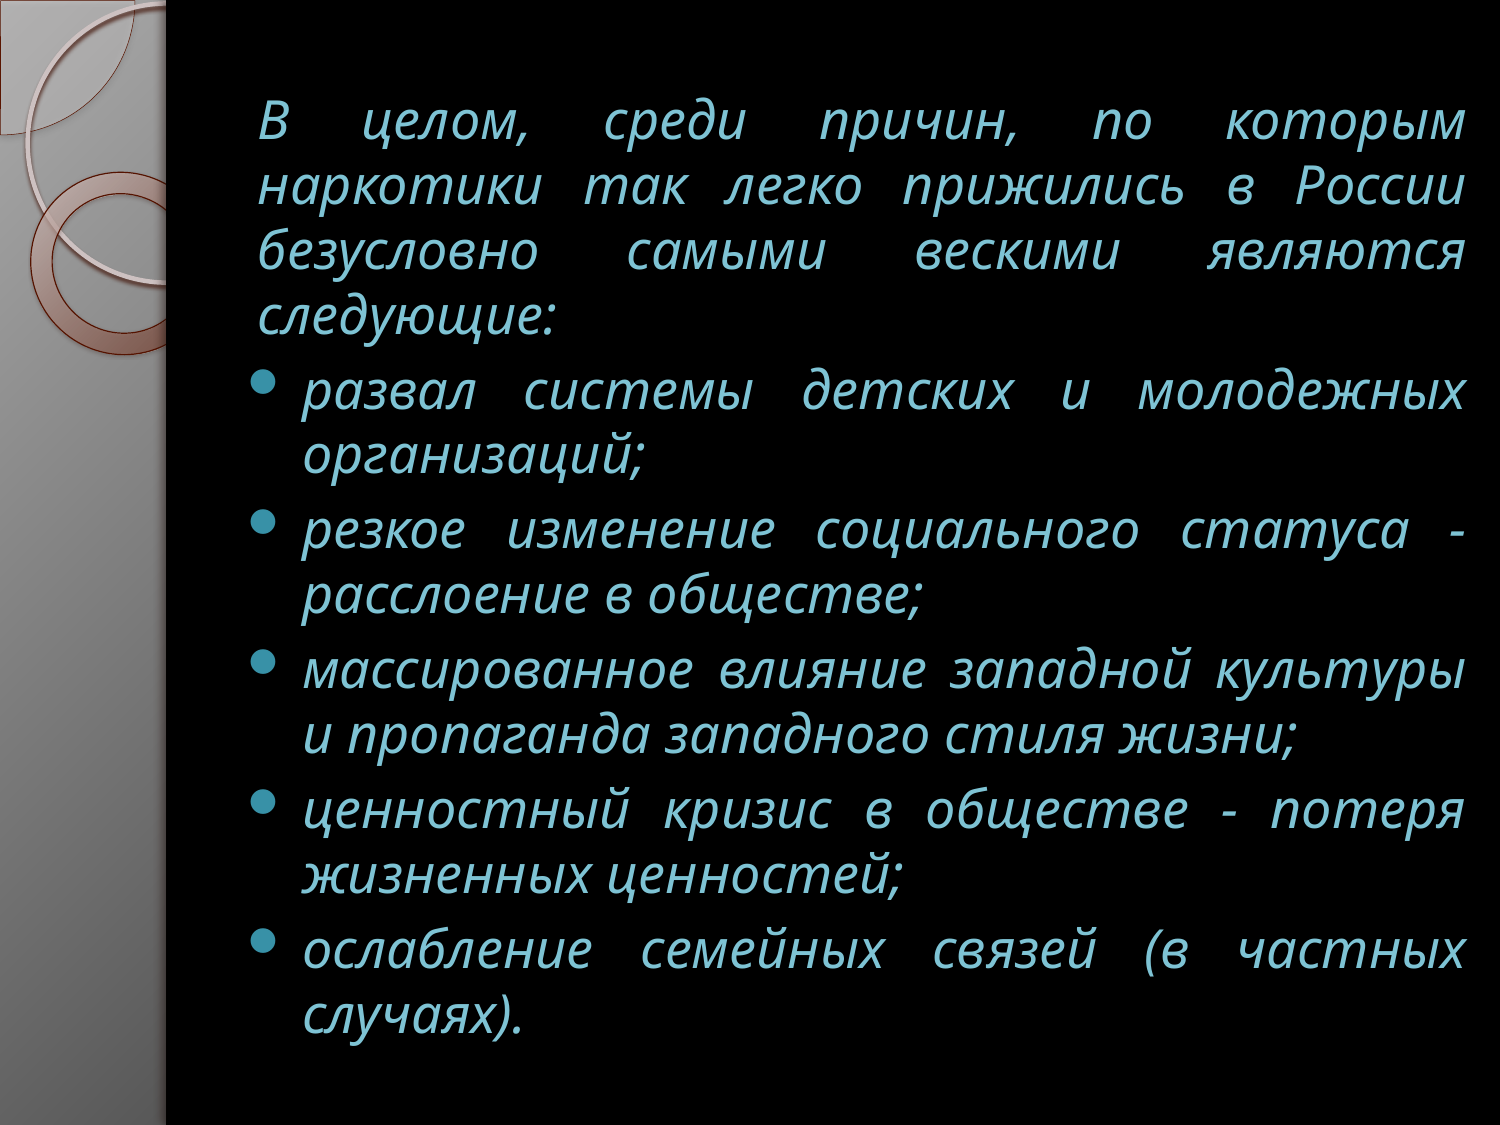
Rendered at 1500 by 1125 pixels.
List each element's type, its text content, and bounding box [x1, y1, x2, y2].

list В целом, среди причин, по которым наркотики так легко прижились в России безусловно самыми вескими являются следующие: развал системы детских и молодежных организаций; резкое изменение социального статуса - расслоение в обществе; массированное влияние западной культуры и пропаганда западного стиля жизни; ценностный кризис в обществе - потеря жизненных ценностей; ослабление семейных связей (в частных случаях). [230, 78, 1483, 1059]
